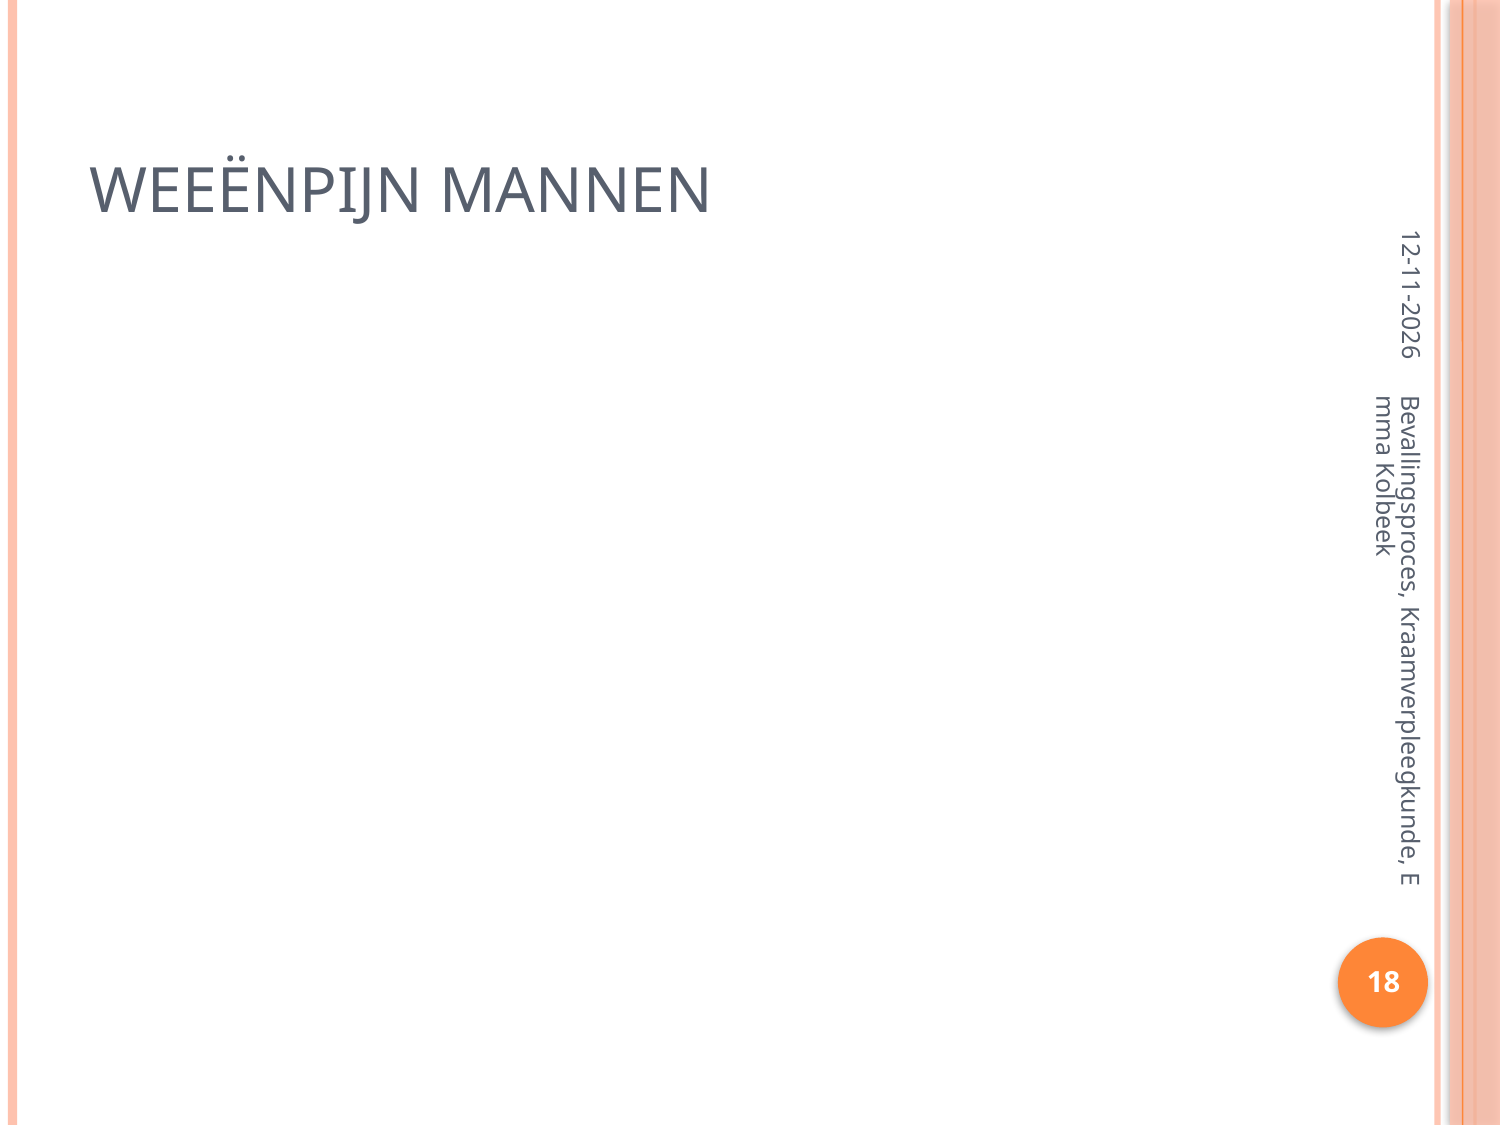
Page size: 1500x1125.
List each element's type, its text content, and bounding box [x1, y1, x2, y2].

title Weeënpijn mannen [75, 45, 1300, 233]
footer Bevallingsproces, Kraamverpleegkunde, Emma Kolbeek [1379, 380, 1440, 906]
slide_number 18 [1333, 940, 1434, 1027]
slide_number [1378, 43, 1442, 374]
